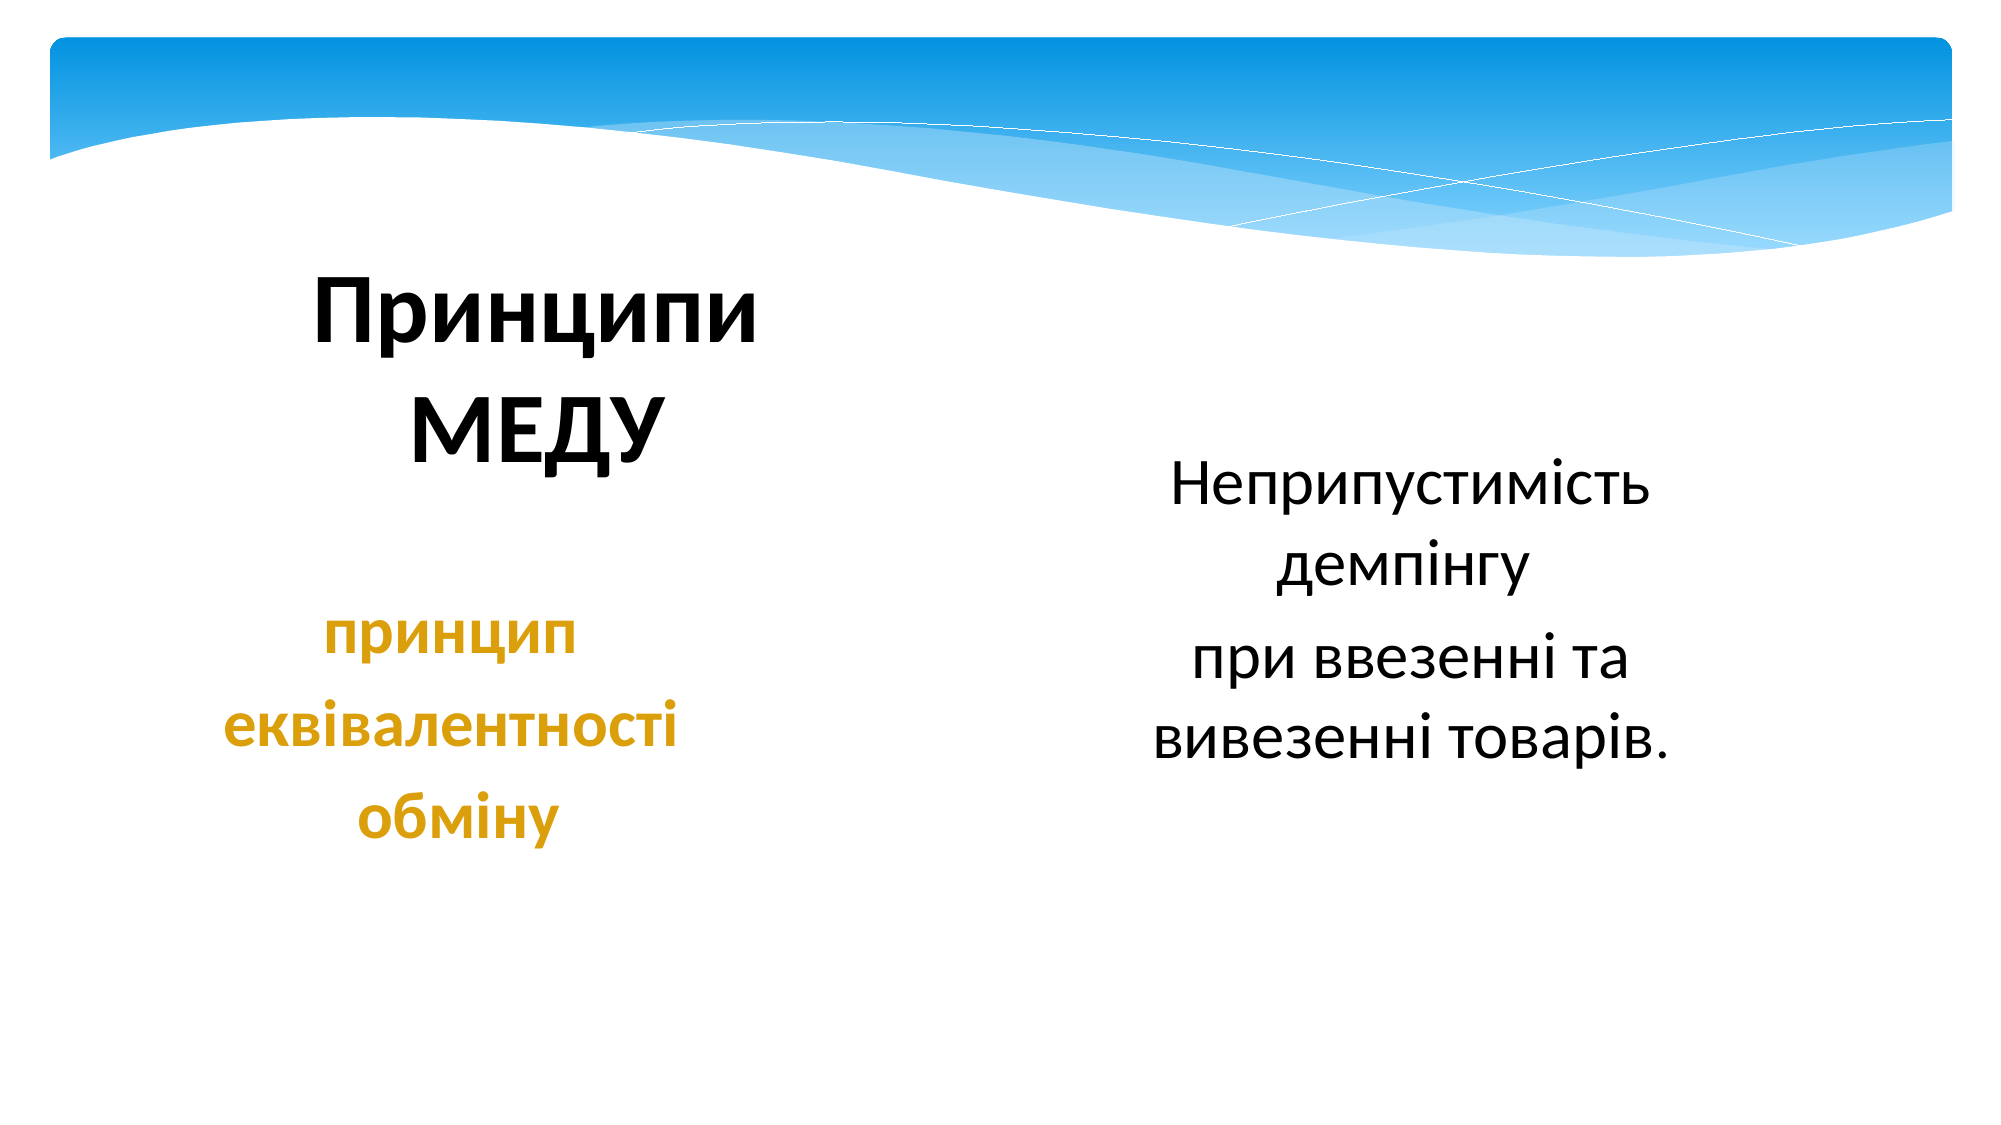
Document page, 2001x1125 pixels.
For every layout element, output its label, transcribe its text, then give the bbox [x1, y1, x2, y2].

list Неприпустимість демпінгу при ввезенні та вивезенні товарів. [1008, 199, 1769, 1011]
list принцип еквівалентності обміну [73, 579, 845, 893]
title Принципи МЕДУ [170, 284, 904, 490]
